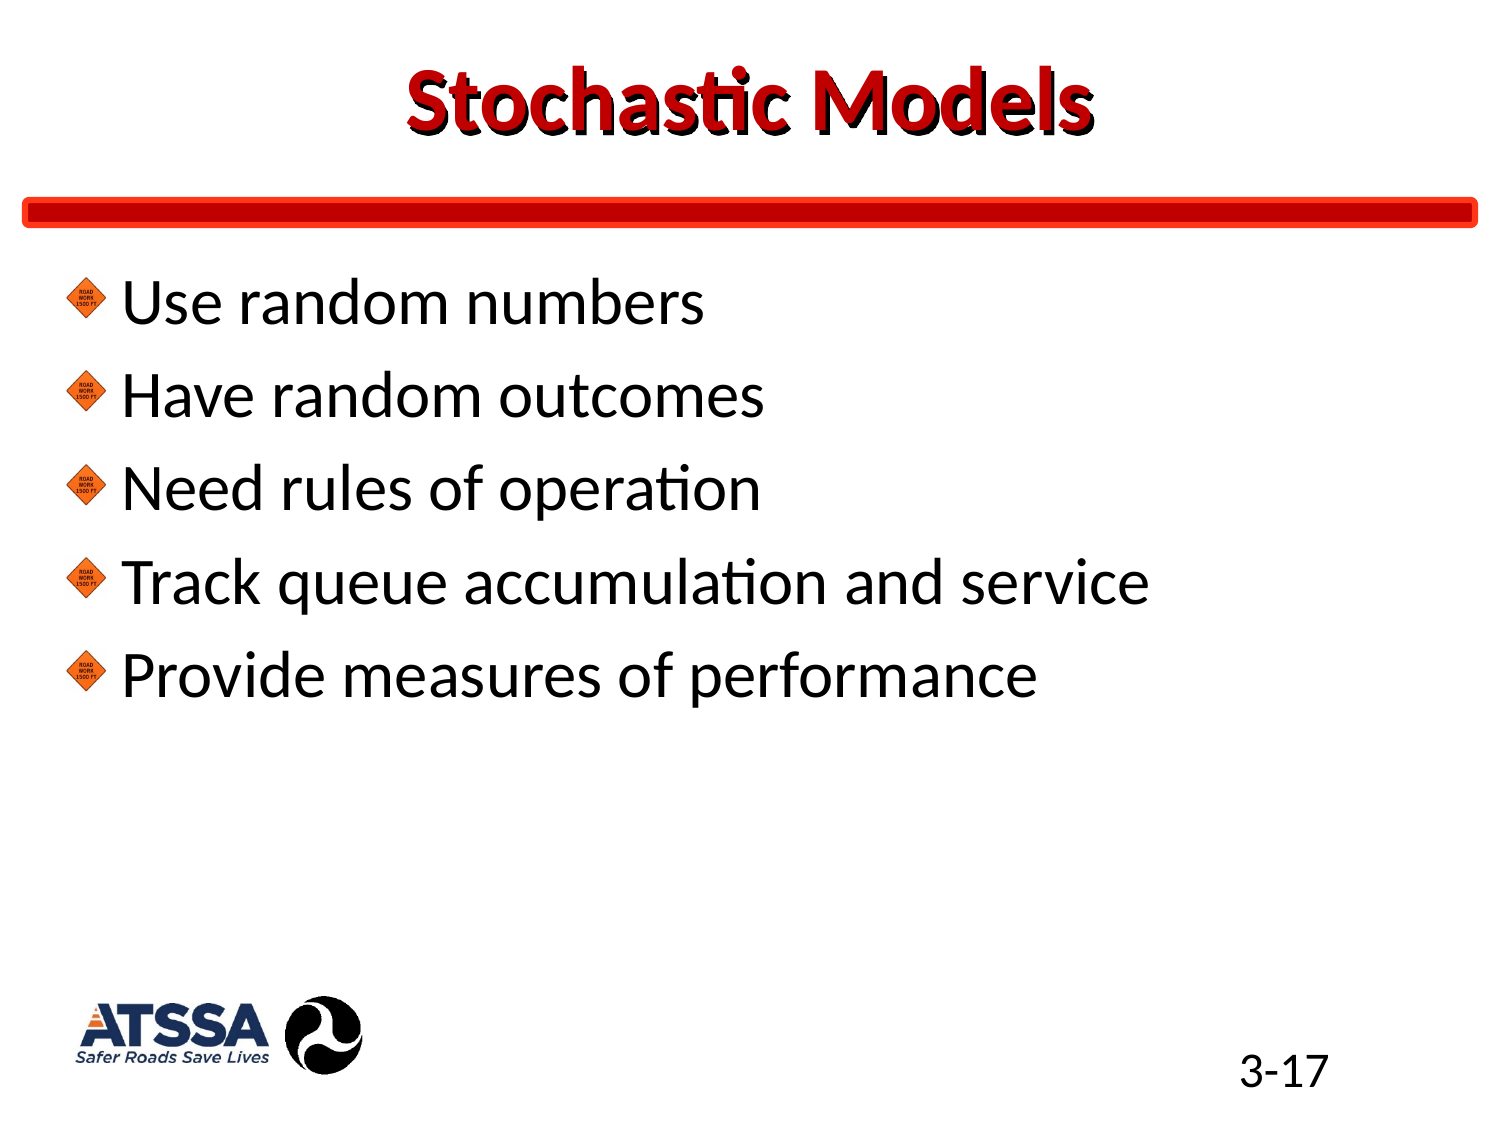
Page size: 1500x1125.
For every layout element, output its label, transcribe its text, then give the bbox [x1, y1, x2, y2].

title Stochastic Models [0, 0, 1500, 188]
picture [75, 1051, 269, 1063]
list Use random numbers Have random outcomes Need rules of operation Track queue accumulation and service Provide measures of performance [49, 249, 1188, 1051]
picture [65, 649, 107, 692]
picture [65, 276, 107, 319]
picture [276, 1051, 370, 1077]
picture [65, 369, 107, 412]
picture [65, 463, 107, 506]
picture [65, 556, 107, 599]
